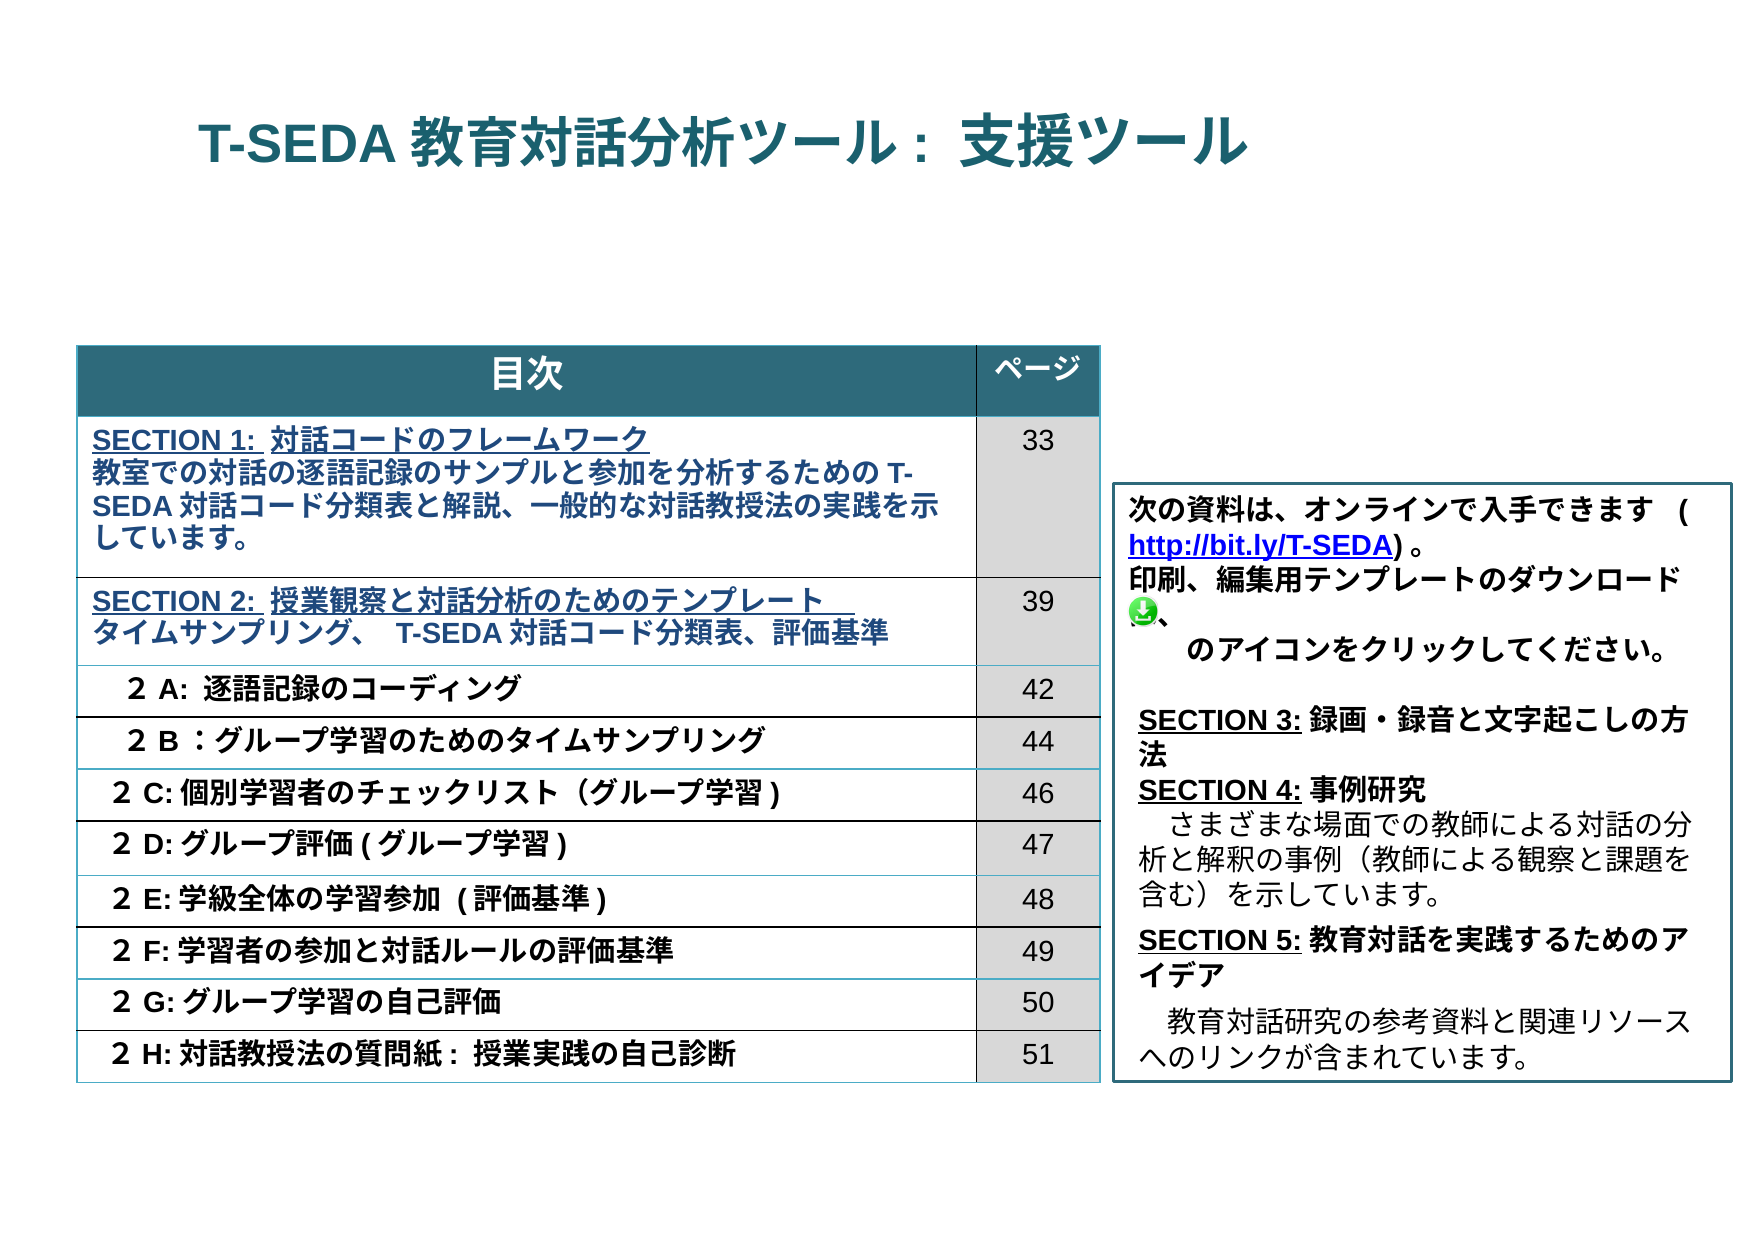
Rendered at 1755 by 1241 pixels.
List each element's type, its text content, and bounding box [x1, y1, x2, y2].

table_header 目次 [78, 346, 976, 416]
table_cell 39 [977, 578, 1099, 665]
table_cell ２A: 逐語記録のコーディング [78, 666, 976, 716]
table_cell SECTION 2: 授業観察と対話分析のためのテンプレート タイムサンプリング、 T-SEDA対話コード分類表、評価基準 [78, 578, 976, 665]
table_cell ２C:個別学習者のチェックリスト（グループ学習) [78, 770, 976, 820]
table_cell ２B：グループ学習のためのタイムサンプリング [78, 718, 976, 768]
table_cell ２G:グループ学習の自己評価 [78, 980, 976, 1030]
table_cell 51 [977, 1031, 1099, 1082]
title T-SEDA教育対話分析ツール: 支援ツール [196, 101, 1558, 311]
table_cell 46 [977, 770, 1099, 820]
table_cell 50 [977, 980, 1099, 1030]
table_header ページ [977, 346, 1099, 416]
table_cell ２E:学級全体の学習参加 (評価基準) [78, 876, 976, 926]
table_cell SECTION 1: 対話コードのフレームワーク 教室での対話の逐語記録のサンプルと参加を分析するためのT-SEDA対話コード分類表と解説、一般的な対話教授法の実践を示しています。 [78, 417, 976, 577]
table_cell 47 [977, 822, 1099, 875]
table_cell ２H:対話教授法の質問紙: 授業実践の自己診断 [78, 1031, 976, 1082]
table_cell 49 [977, 928, 1099, 978]
text_box [1127, 595, 1159, 627]
text_box 次の資料は、オンラインで入手できます (http://bit.ly/T-SEDA)。 印刷、編集用テンプレートのダウンロードは、 のアイコンをクリックしてください。 SECTION 3:録画・録音と文字起こしの方法 SECTION 4:事例研究 さまざまな場面での教師による対話の分析と解釈の事例（教師による観察と課題を含む）を示しています。 SECTION 5:教育対話を実践するためのアイデア 教育対話研究の参考資料と関連リソースへのリンクが含まれています。 [1113, 483, 1732, 1082]
table_cell 44 [977, 718, 1099, 768]
table_cell 48 [977, 876, 1099, 926]
table_cell 42 [977, 666, 1099, 716]
table_cell ２F:学習者の参加と対話ルールの評価基準 [78, 928, 976, 978]
table_cell 33 [977, 417, 1099, 577]
table_cell ２D:グループ評価(グループ学習) [78, 822, 976, 875]
